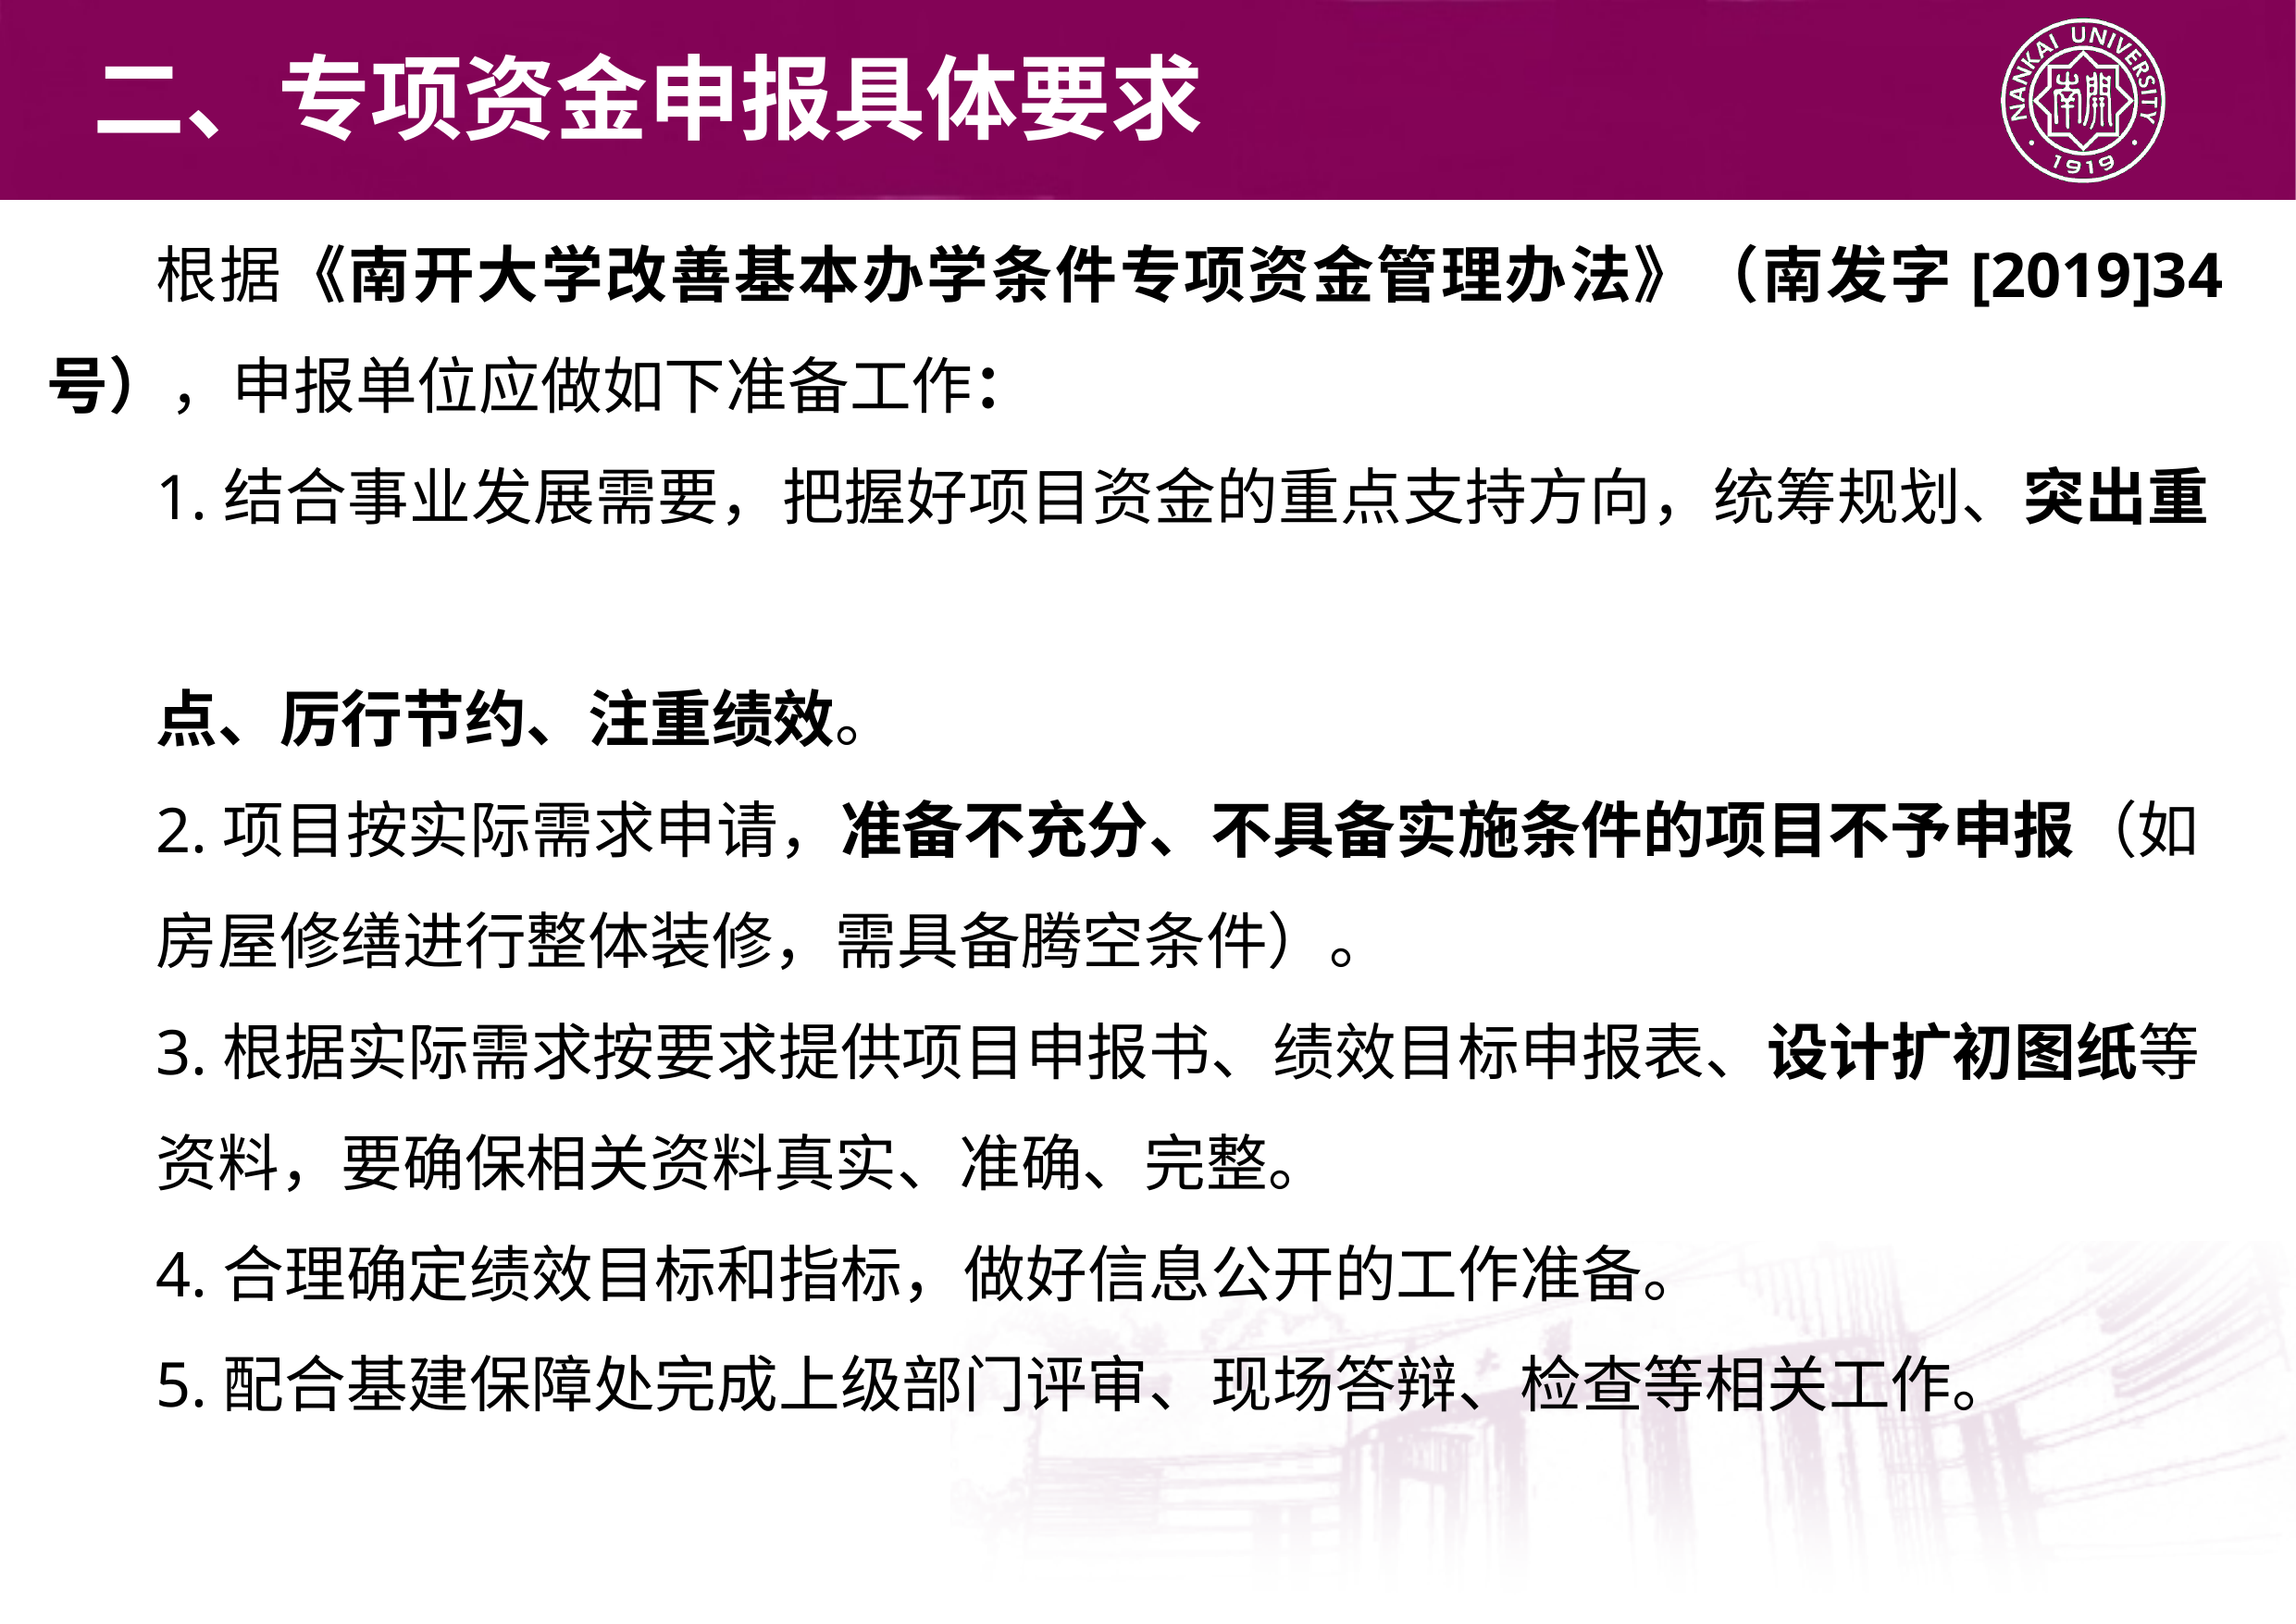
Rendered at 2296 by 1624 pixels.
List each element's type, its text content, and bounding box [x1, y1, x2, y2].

picture [950, 1241, 2296, 1624]
picture [0, 0, 2296, 200]
text_box 二、专项资金申报具体要求 [79, 32, 1892, 269]
text_box 根据《南开大学改善基本办学条件专项资金管理办法》（南发字[2019]34号），申报单位应做如下准备工作： 1.结合事业发展需要，把握好项目资金的重点支持方向，统筹规划、突出重 点、厉行节约、注重绩效。 2.项目按实际需求申请，准备不充分、不具备实施条件的项目不予申报（如 房屋修缮进行整体装修，需具备腾空条件）。 3.根据实际需求按要求提供项目申报书、绩效目标申报表、设计扩初图纸等 资料，要确保相关资料真实、准确、完整。 4.合理确定绩效目标和指标，做好信息公开的工作准备。 5.配合基建保障处完成上级部门评审、现场答辩、检查等相关工作。 [32, 221, 2253, 1536]
